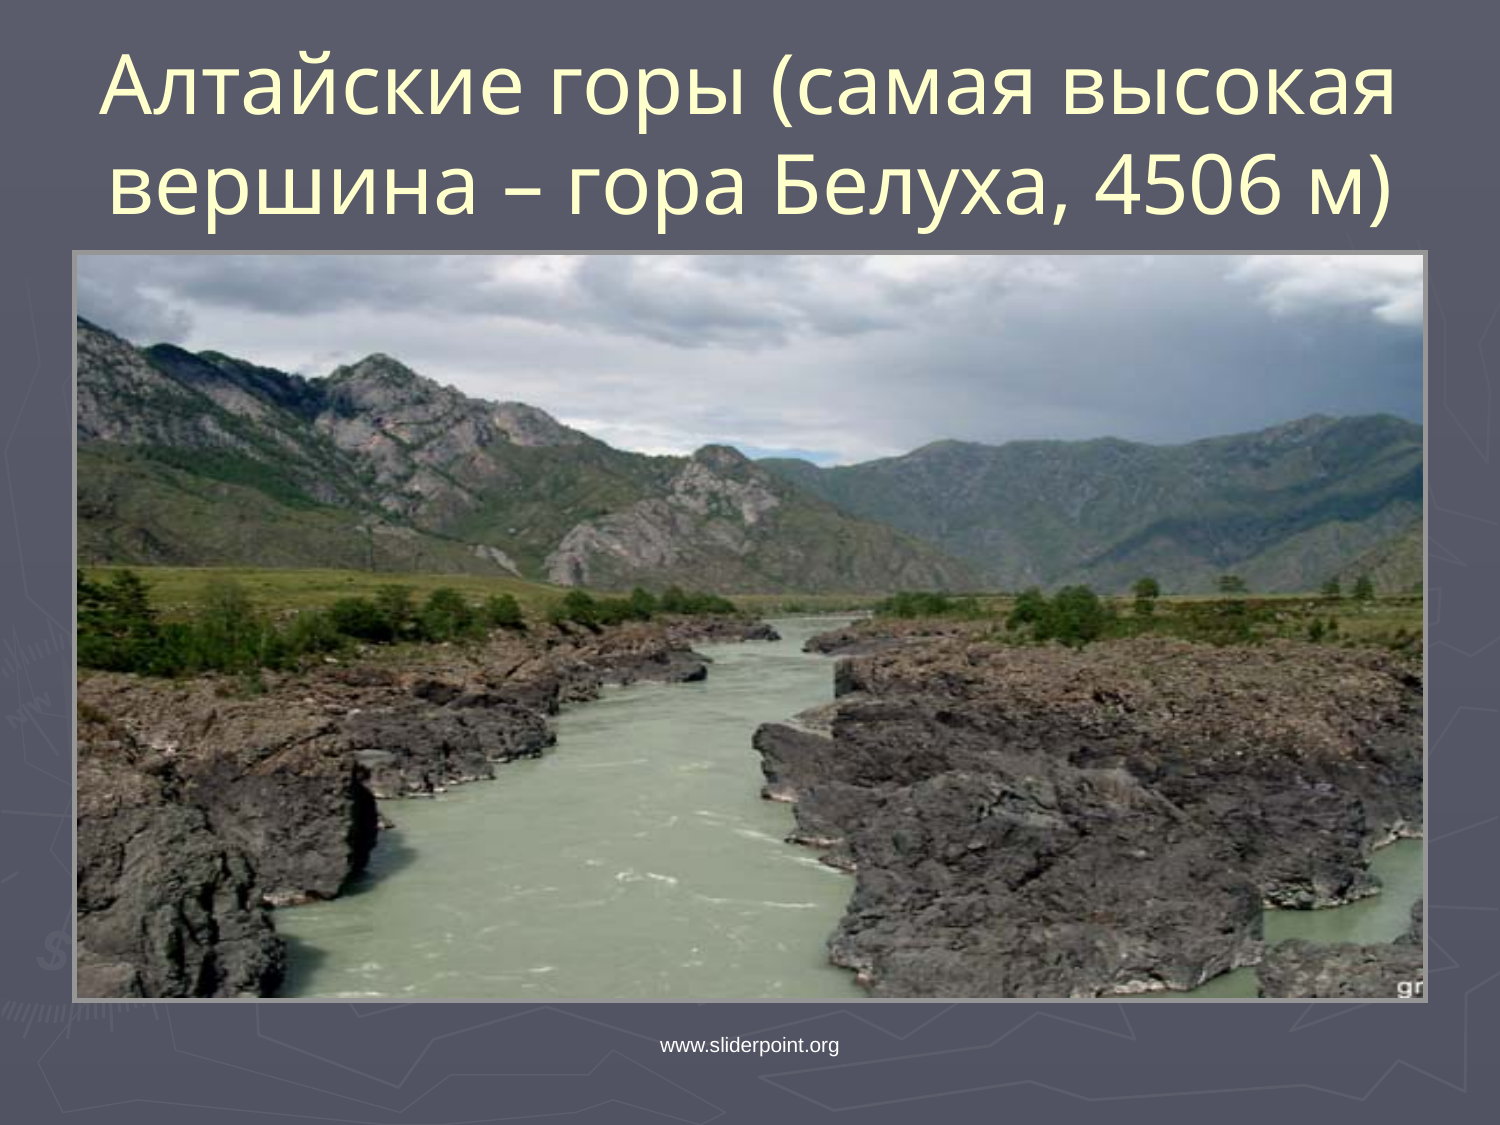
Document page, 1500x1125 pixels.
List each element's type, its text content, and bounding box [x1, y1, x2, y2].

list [76, 255, 1424, 999]
footer www.sliderpoint.org [512, 1024, 988, 1103]
title Алтайские горы (самая высокая вершина – гора Белуха, 4506 м) [49, 37, 1451, 226]
